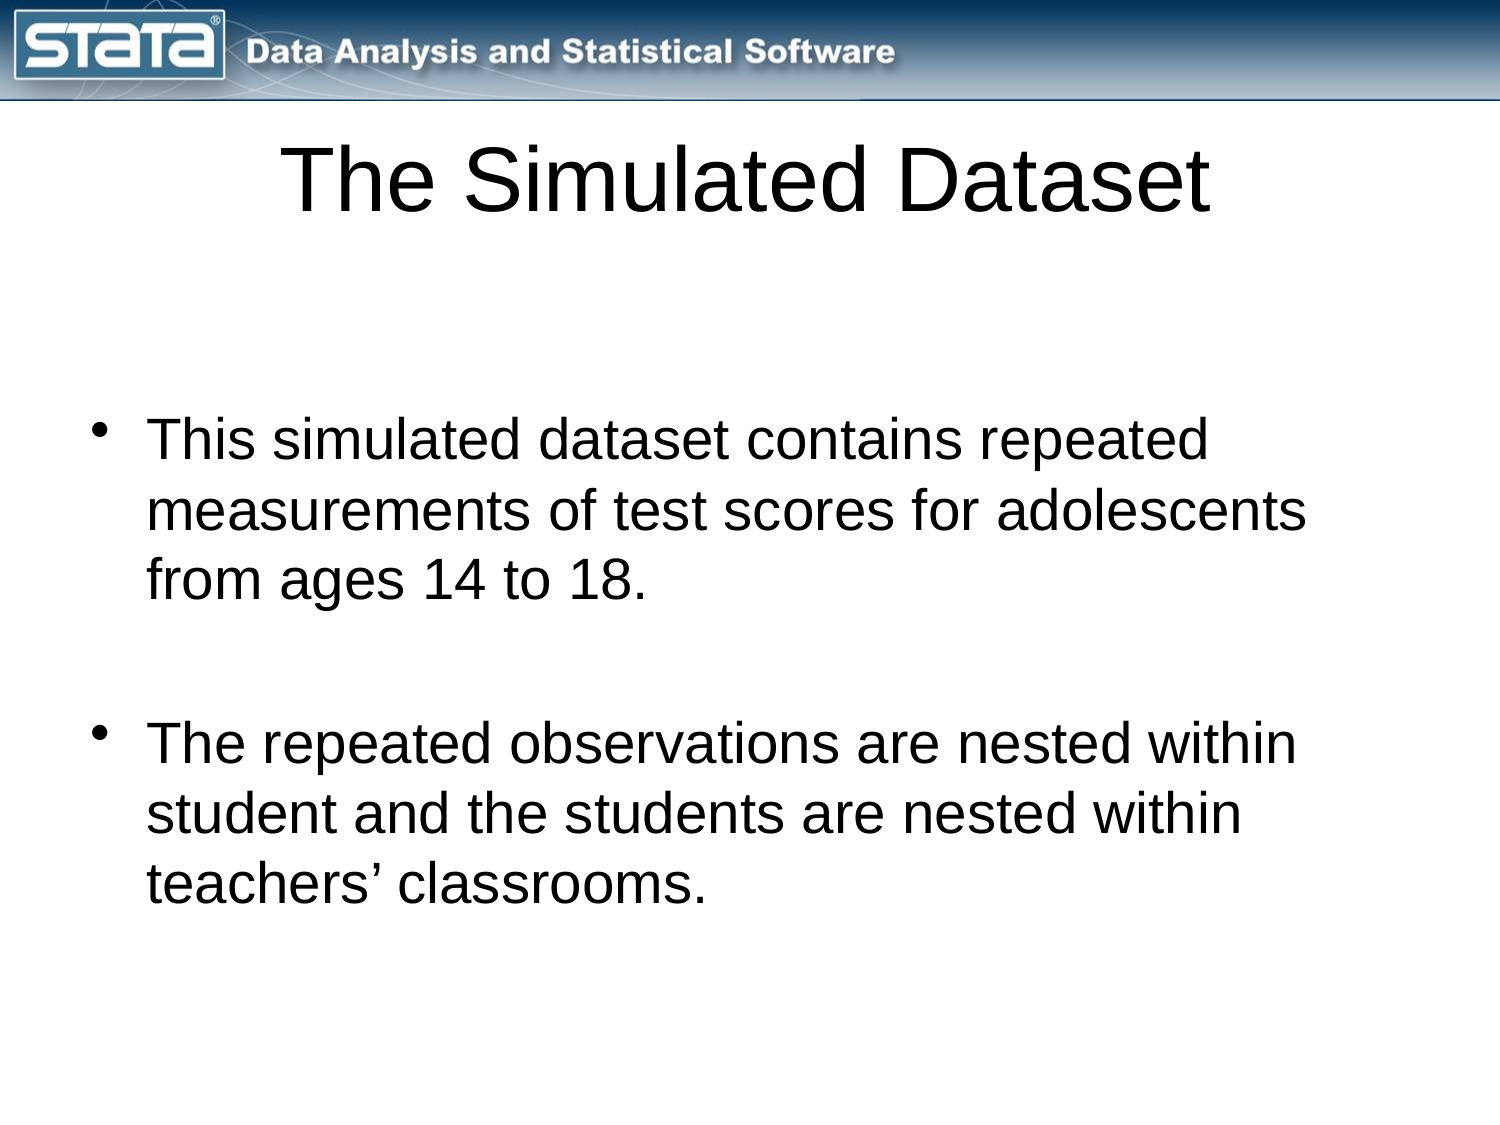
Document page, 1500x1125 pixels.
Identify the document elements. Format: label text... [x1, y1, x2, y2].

picture [0, 0, 1500, 102]
title The Simulated Dataset [70, 109, 1421, 250]
list This simulated dataset contains repeated measurements of test scores for adolescents from ages 14 to 18. The repeated observations are nested within student and the students are nested within teachers’ classrooms. [75, 312, 1425, 1025]
